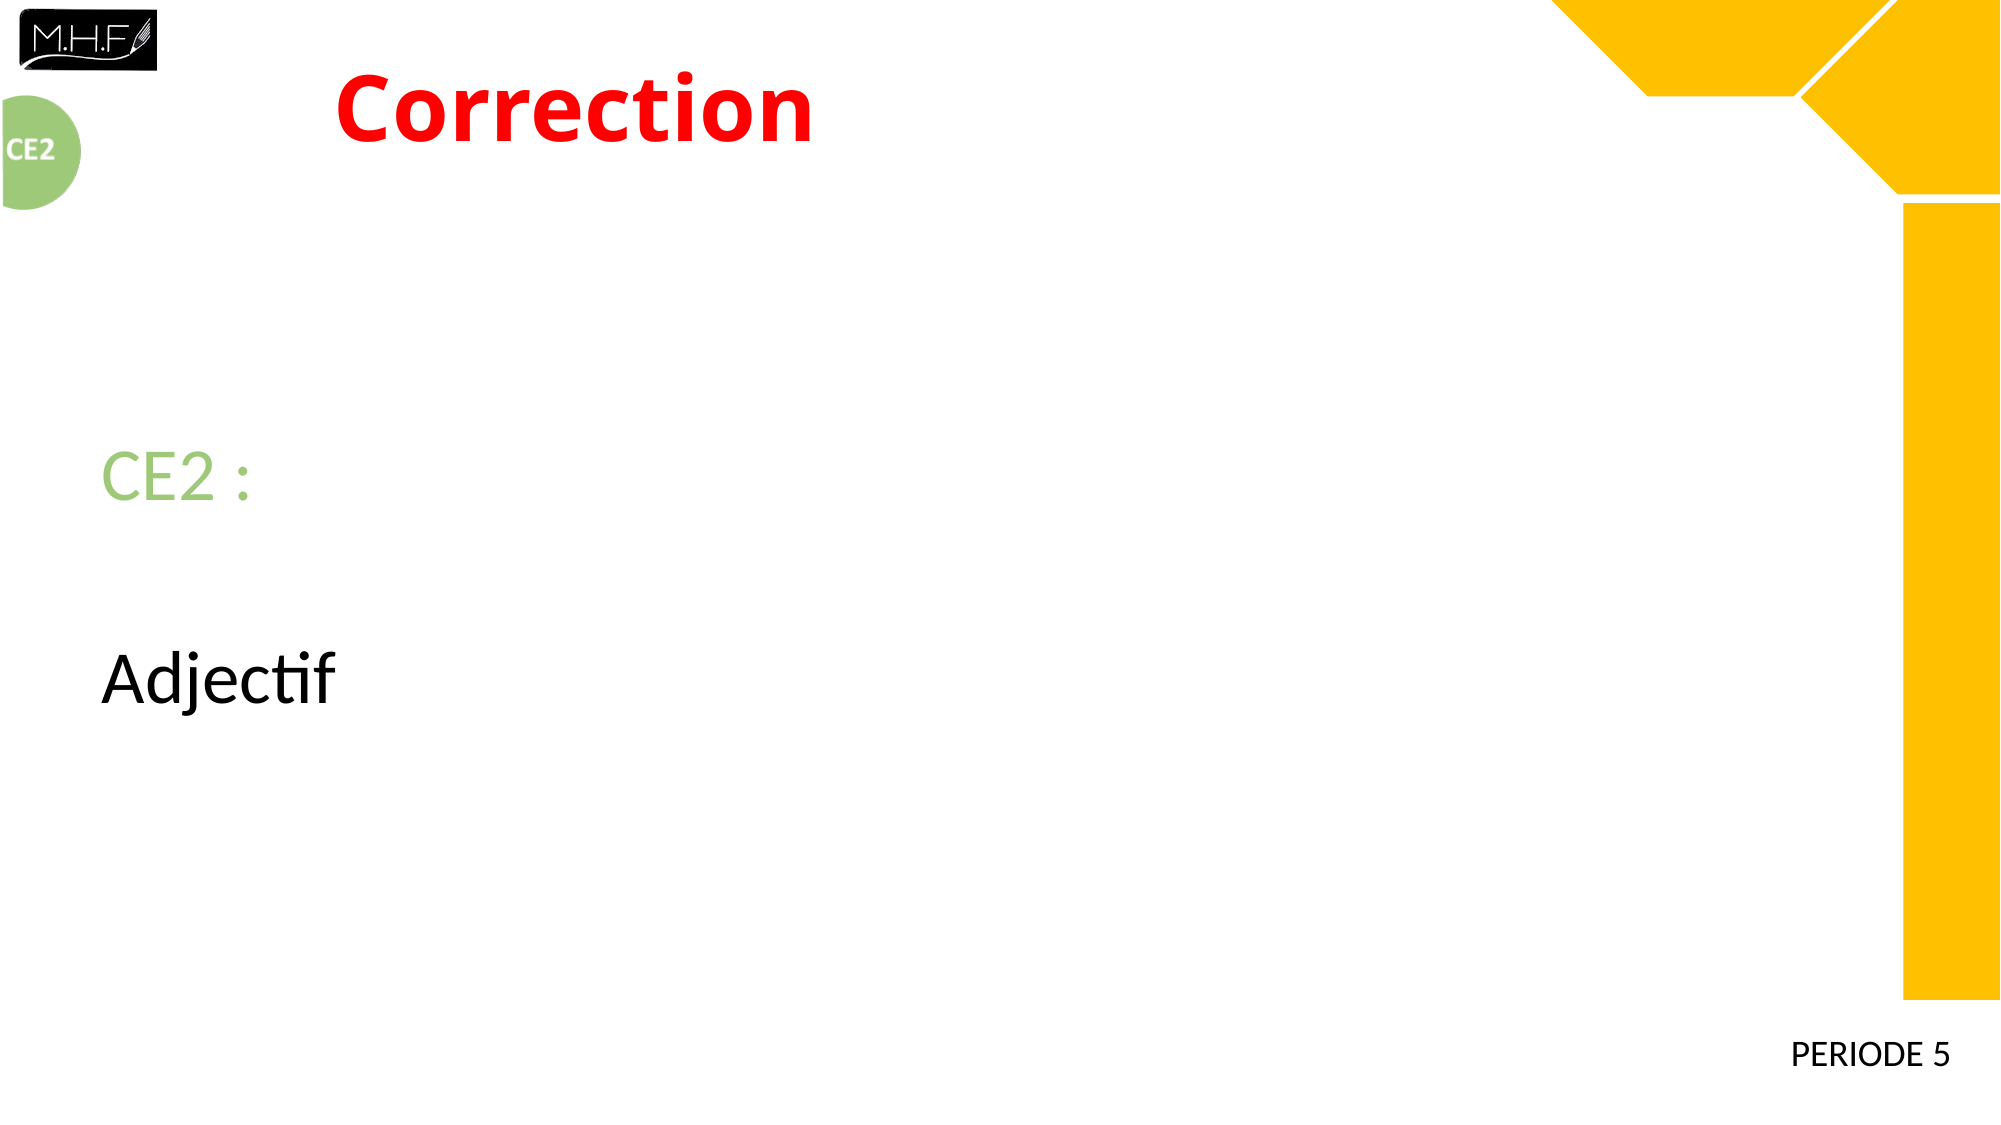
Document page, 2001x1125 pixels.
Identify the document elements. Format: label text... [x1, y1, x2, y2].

list CE2 : Adjectif [86, 300, 1748, 1069]
text_box [1549, 0, 1892, 98]
text_box [1799, 0, 2000, 196]
picture [16, 7, 157, 74]
picture [0, 95, 101, 210]
text_box [1902, 202, 2000, 1001]
text_box PERIODE 5 [1362, 1021, 1967, 1125]
title Correction [318, 3, 1865, 221]
